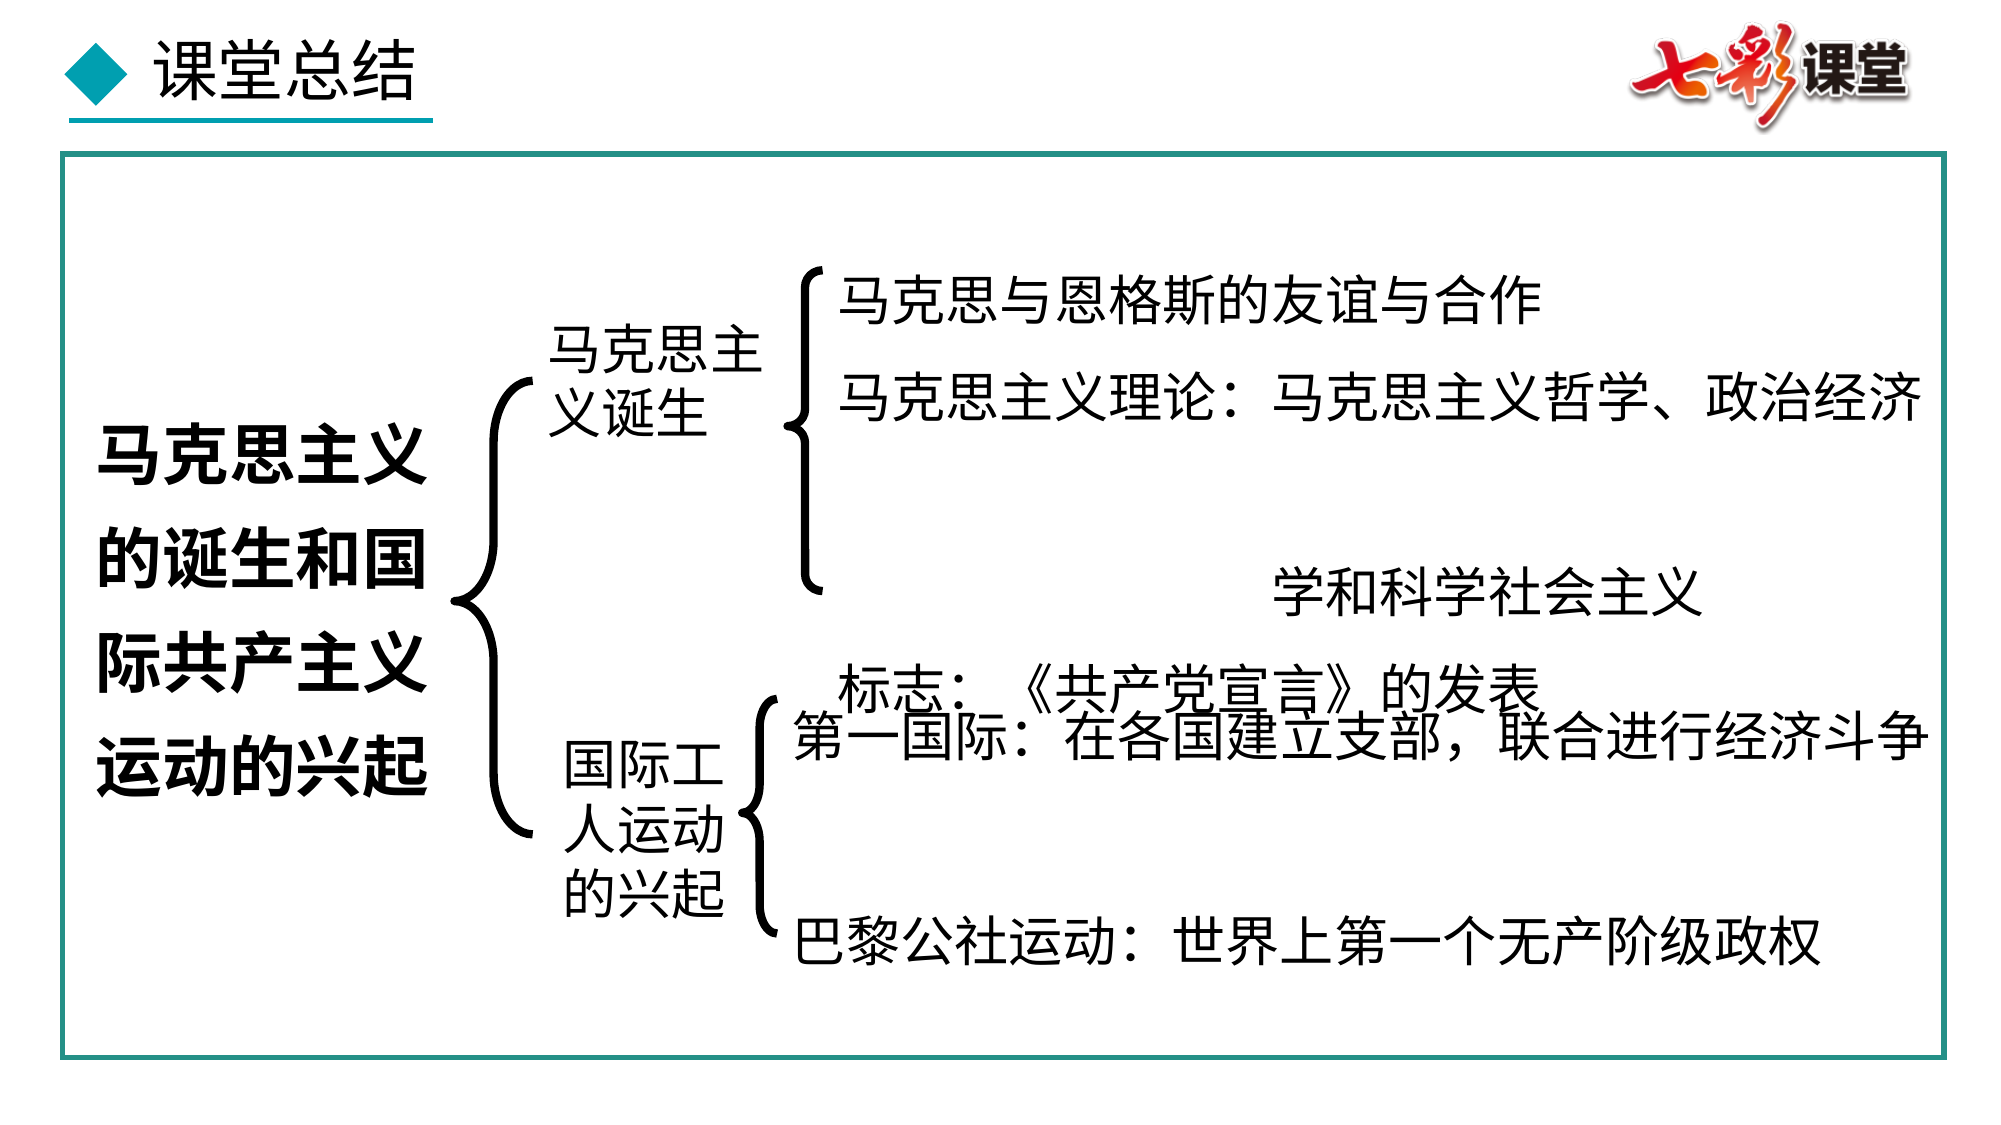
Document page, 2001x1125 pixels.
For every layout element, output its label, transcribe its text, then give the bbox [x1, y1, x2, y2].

text_box 马克思主义诞生 [532, 307, 801, 453]
text_box 国际工人运动的兴起 [532, 722, 756, 933]
picture [1625, 16, 1917, 135]
text_box 巴黎公社运动：世界上第一个无产阶级政权 [777, 867, 1965, 980]
text_box [787, 270, 822, 592]
text_box [454, 380, 533, 835]
text_box [742, 698, 778, 934]
text_box 马克思主义的诞生和国际共产主义运动的兴起 [51, 381, 474, 812]
text_box 第一国际：在各国建立支部，联合进行经济斗争 [777, 662, 1965, 775]
text_box 马克思与恩格斯的友谊与合作 马克思主义理论：马克思主义哲学、政治经济 学和科学社会主义 标志：《共产党宣言》的发表 [822, 225, 1965, 662]
